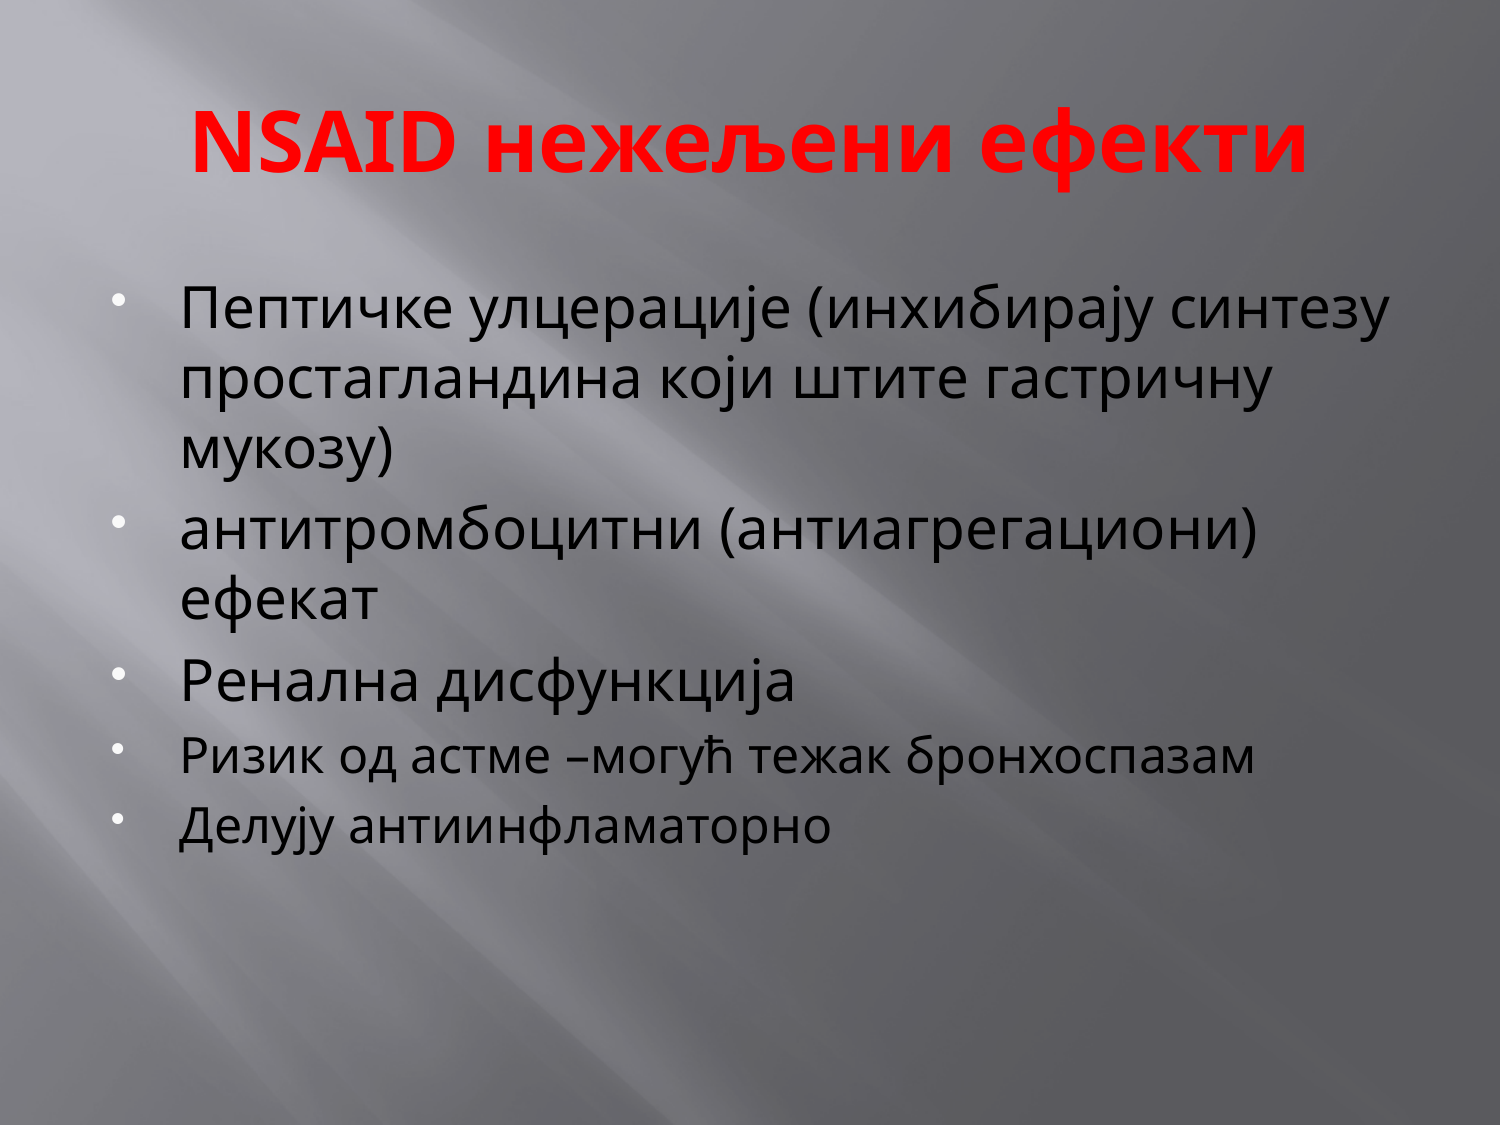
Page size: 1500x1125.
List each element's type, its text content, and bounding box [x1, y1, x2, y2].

title NSAID нежељени ефекти [75, 45, 1425, 233]
list Пептичке улцерације (инхибирају синтезу простагландина који штите гастричну мукозу) антитромбоцитни (антиагрегациони) ефекат Ренална дисфункција Ризик од астме –могућ тежак бронхоспазам Делују антиинфламаторно [75, 262, 1425, 1035]
